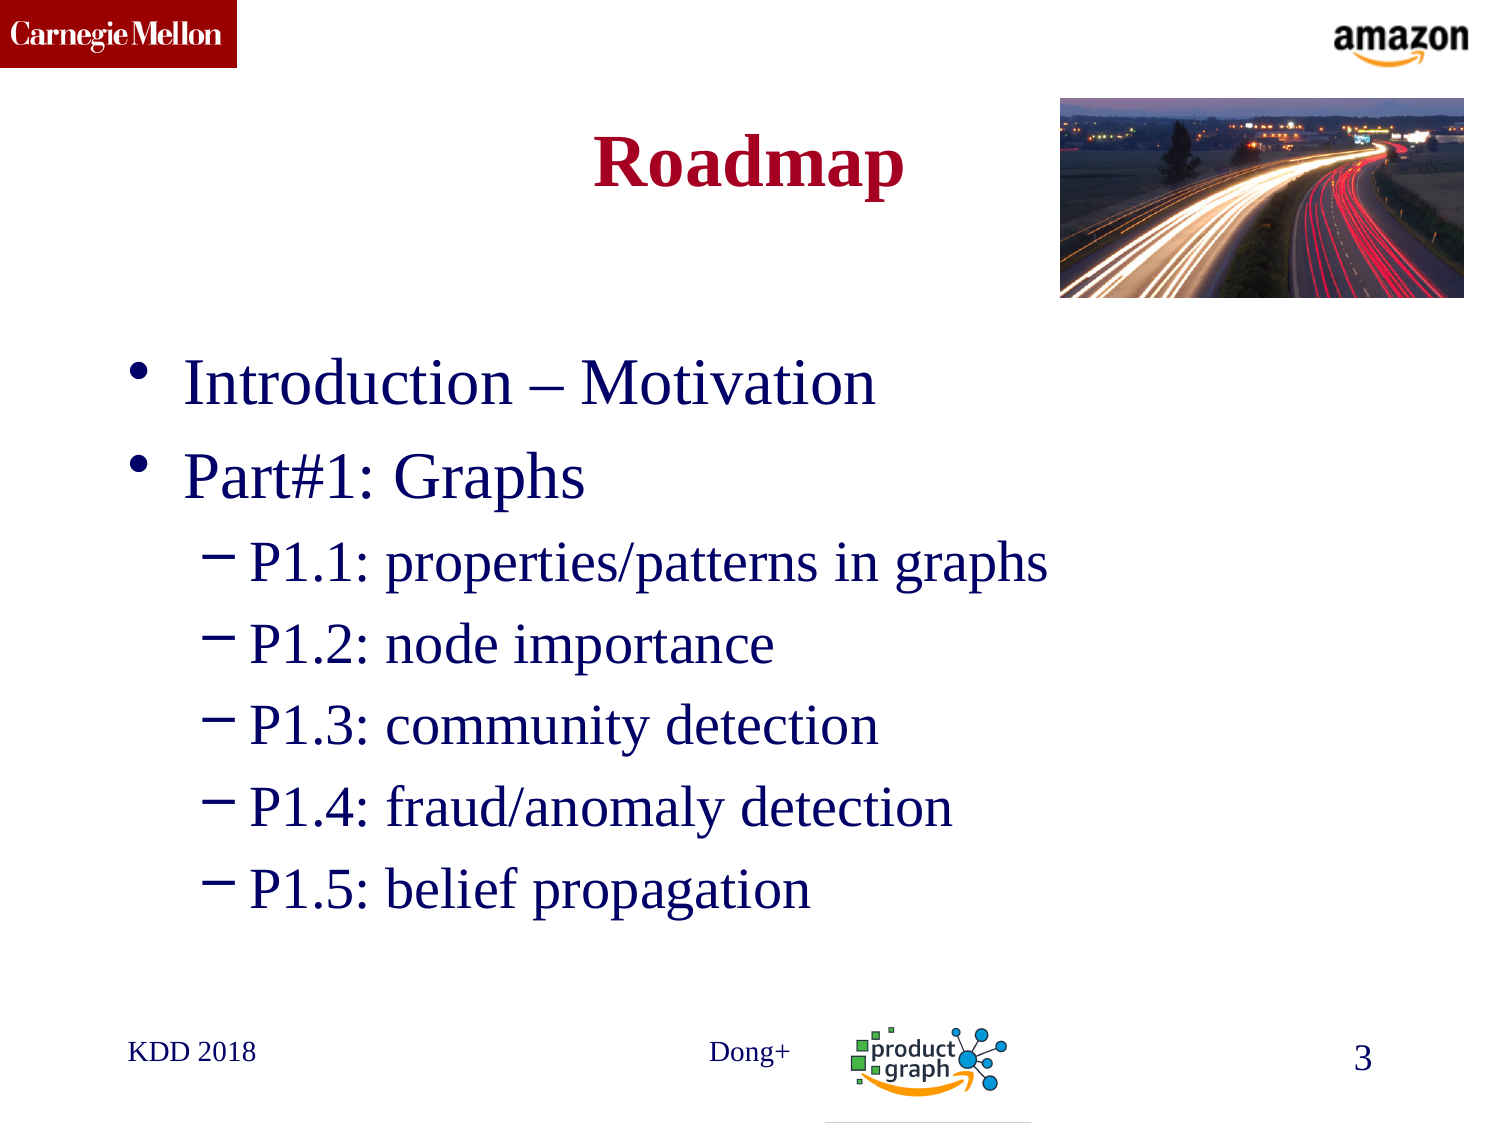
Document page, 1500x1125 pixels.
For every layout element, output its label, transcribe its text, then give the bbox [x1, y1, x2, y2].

picture [0, 0, 237, 68]
title Roadmap [112, 99, 1058, 213]
picture [1060, 98, 1464, 299]
footer Dong+ [512, 1024, 988, 1101]
list Introduction – Motivation Part#1: Graphs P1.1: properties/patterns in graphs P1.2: node importance P1.3: community detection P1.4: fraud/anomaly detection P1.5: belief propagation [112, 237, 1388, 1001]
picture [1322, 4, 1484, 88]
slide_number KDD 2018 [112, 1024, 426, 1101]
slide_number 3 [1074, 1024, 1388, 1101]
